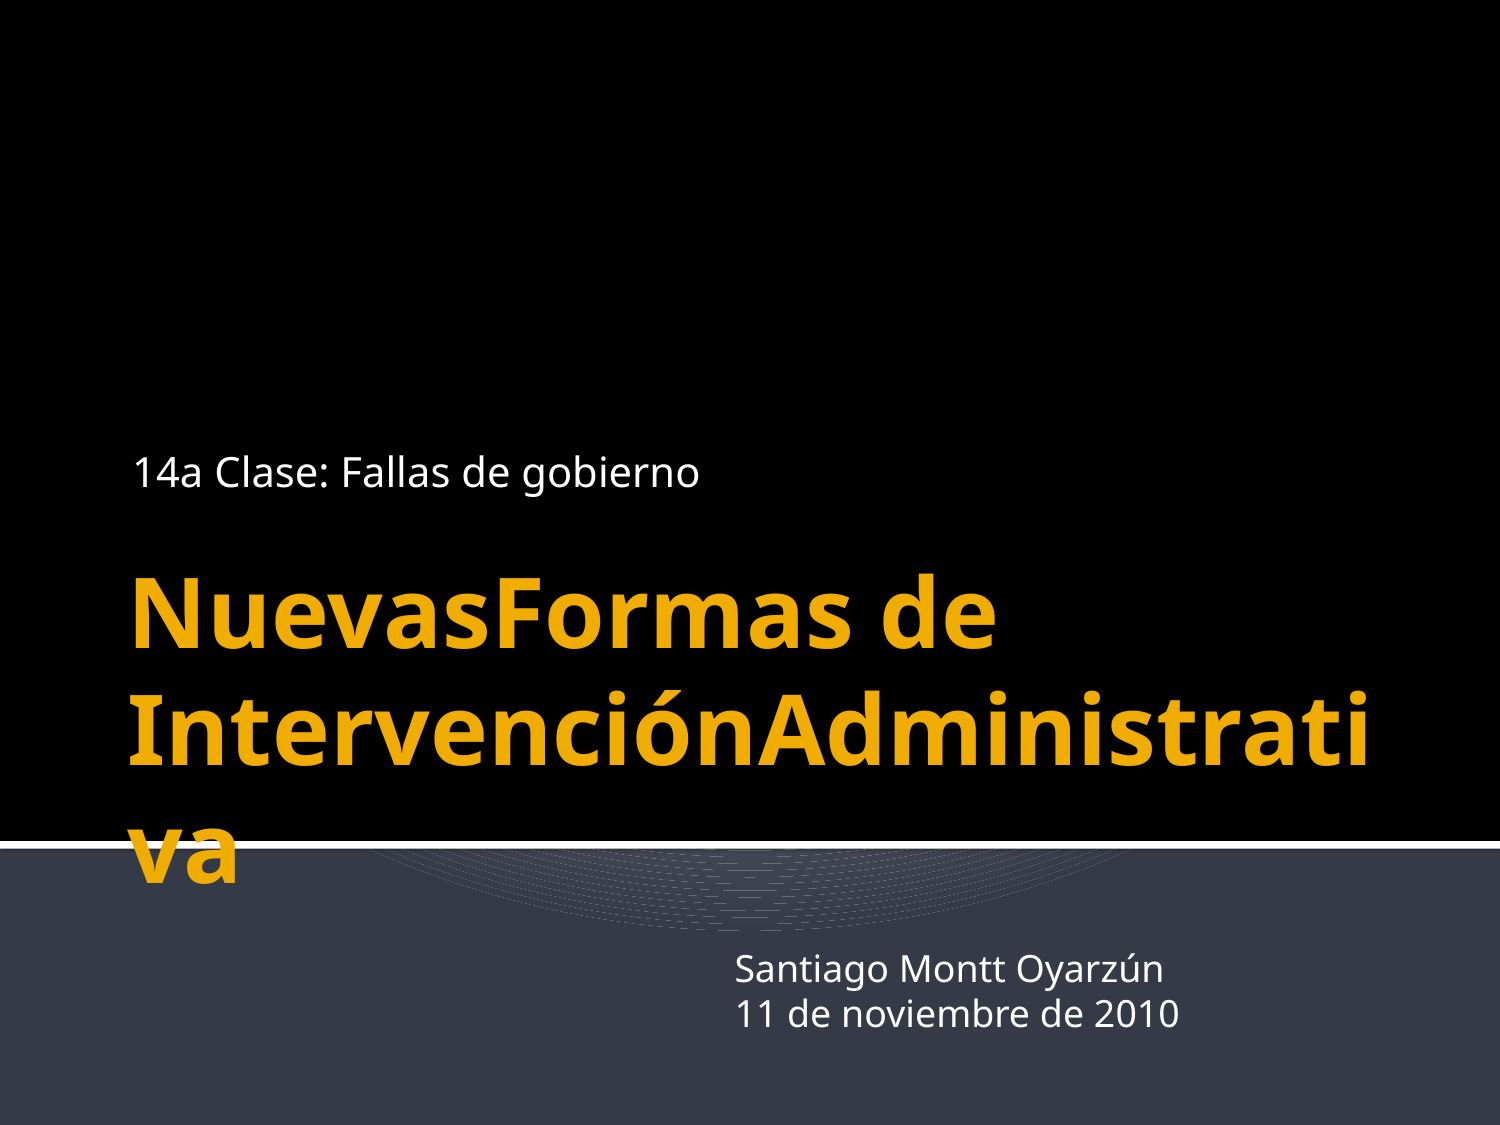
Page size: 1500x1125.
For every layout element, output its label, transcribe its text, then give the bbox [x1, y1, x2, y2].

text_box Santiago Montt Oyarzún 11 de noviembre de 2010 [719, 937, 1196, 1043]
title NuevasFormas de IntervenciónAdministrativa [112, 550, 1438, 825]
subtitle 14a Clase: Fallas de gobierno [112, 299, 1438, 546]
